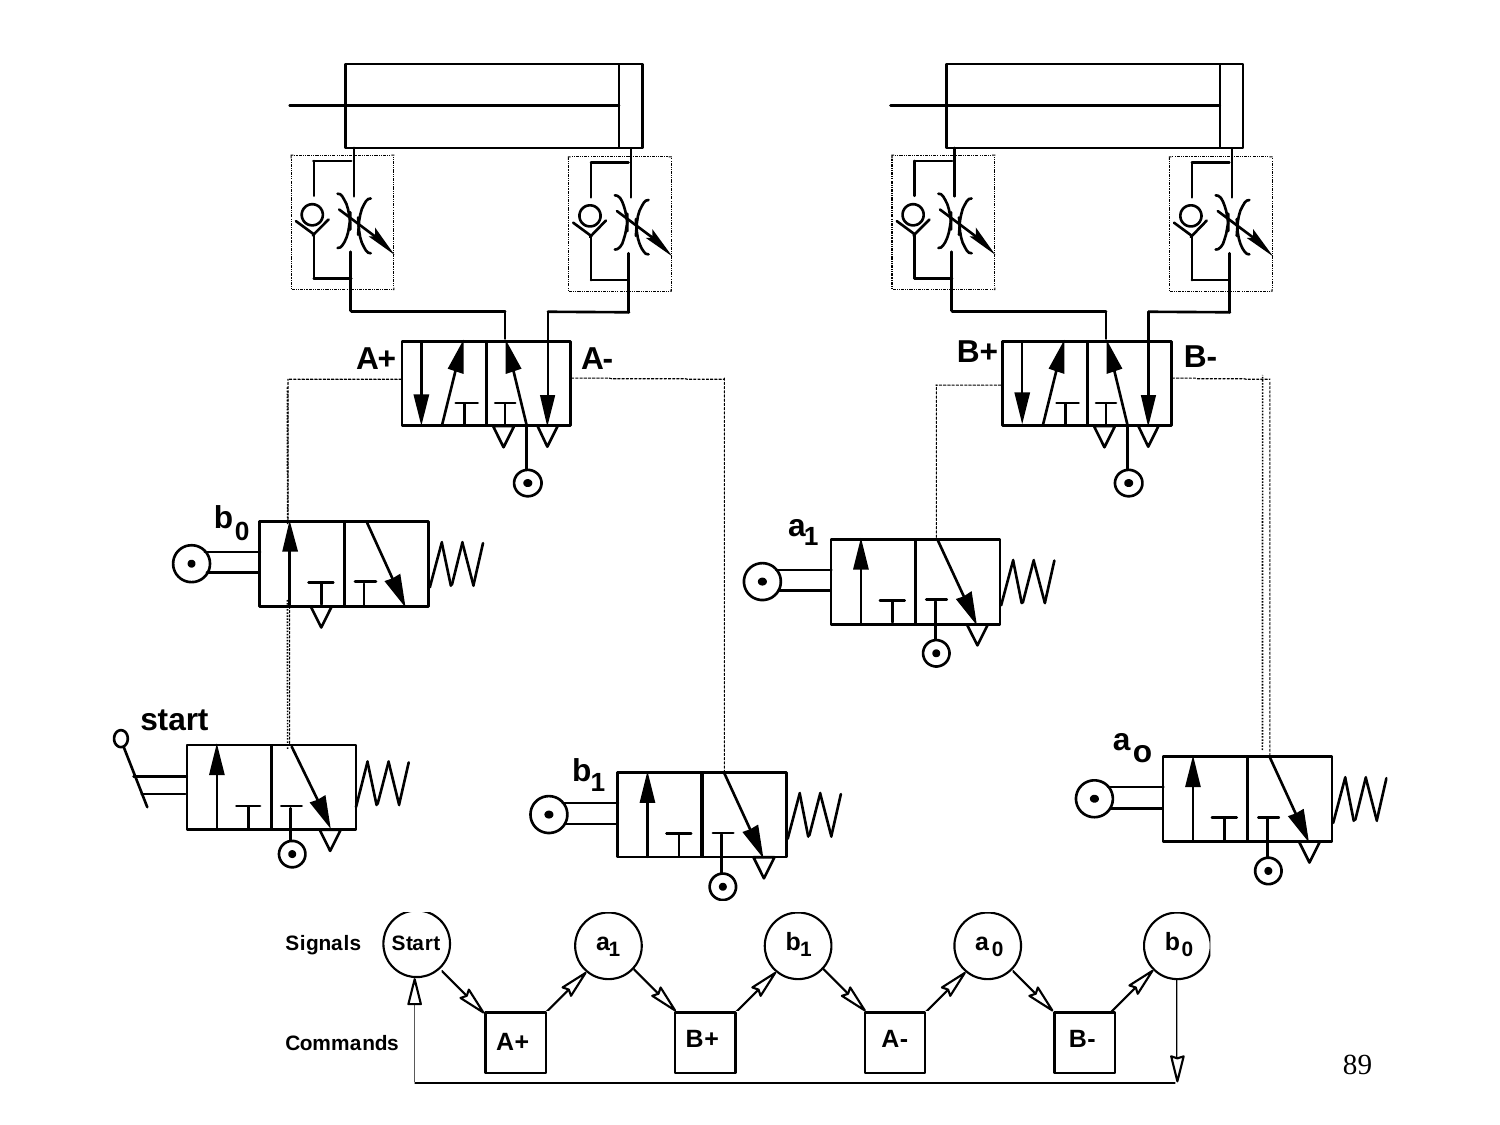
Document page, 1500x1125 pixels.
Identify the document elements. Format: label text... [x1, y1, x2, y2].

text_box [112, 62, 1388, 902]
slide_number 89 [1074, 1024, 1388, 1101]
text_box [274, 912, 1211, 1086]
